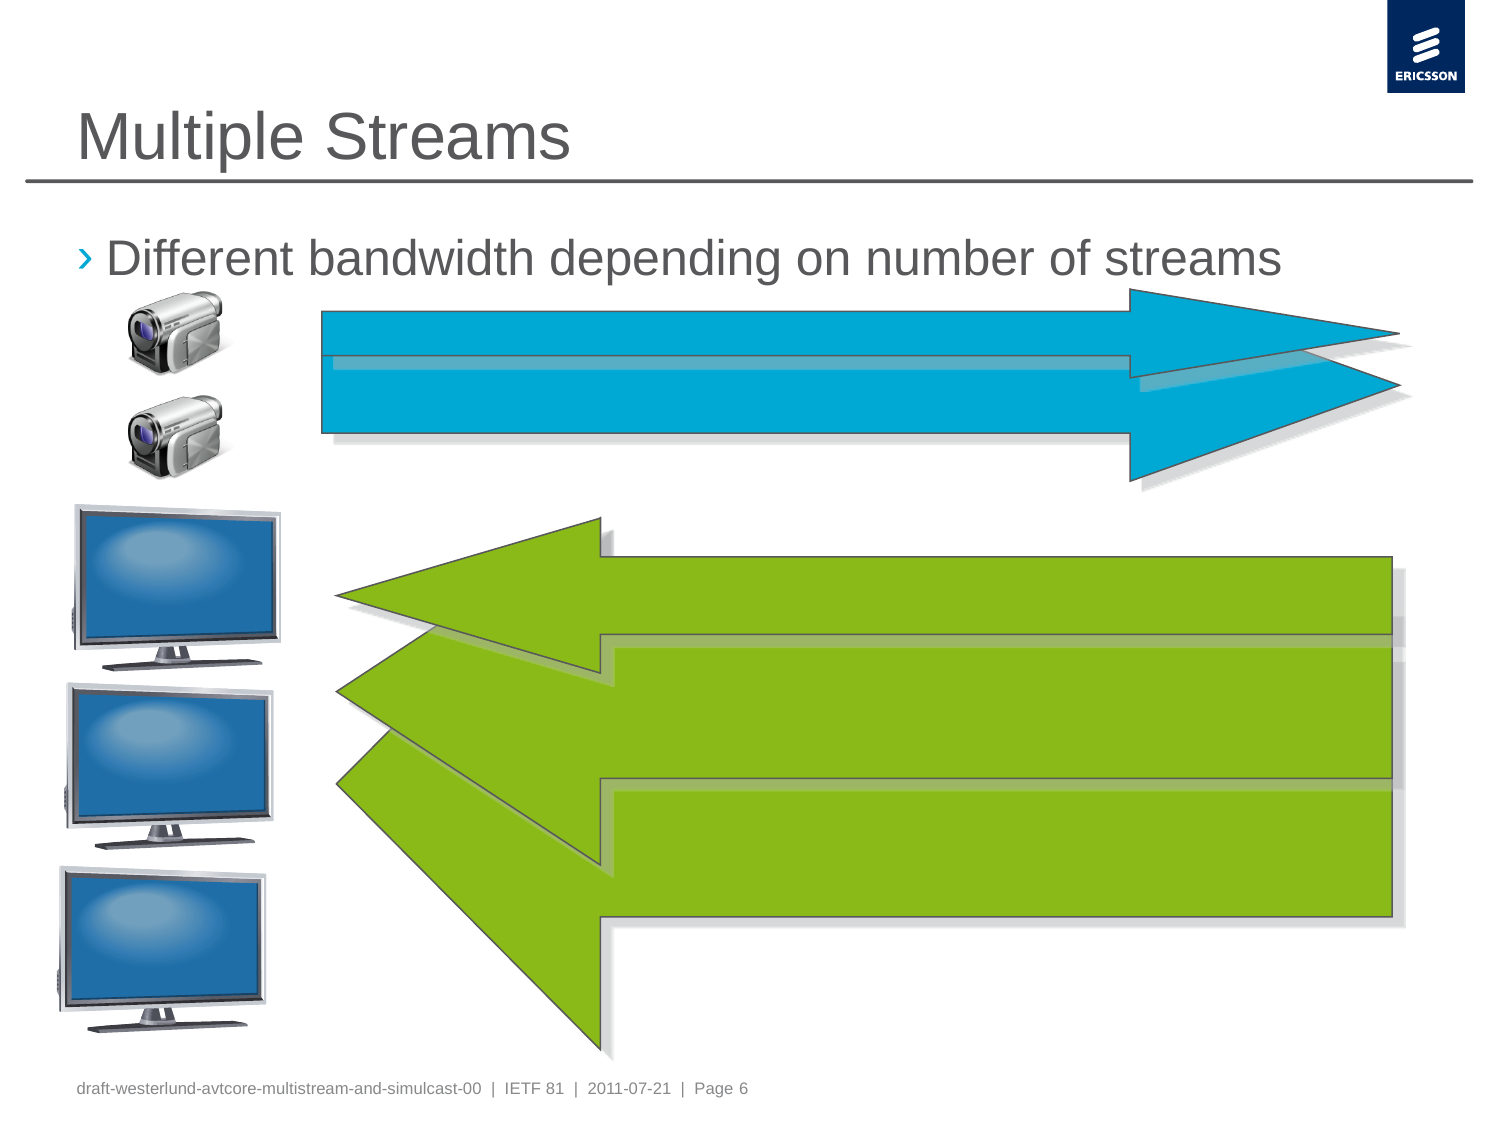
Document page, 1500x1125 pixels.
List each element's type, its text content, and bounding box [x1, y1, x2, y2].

text_box [321, 289, 1400, 378]
text_box [336, 732, 1393, 1050]
list Different bandwidth depending on number of streams [65, 225, 1436, 929]
title Multiple Streams [64, 91, 1349, 173]
picture [55, 864, 268, 1035]
text_box [321, 356, 1400, 482]
picture [70, 503, 282, 673]
picture [62, 681, 275, 851]
text_box [336, 633, 1393, 866]
picture [114, 274, 234, 497]
text_box [336, 518, 1393, 674]
